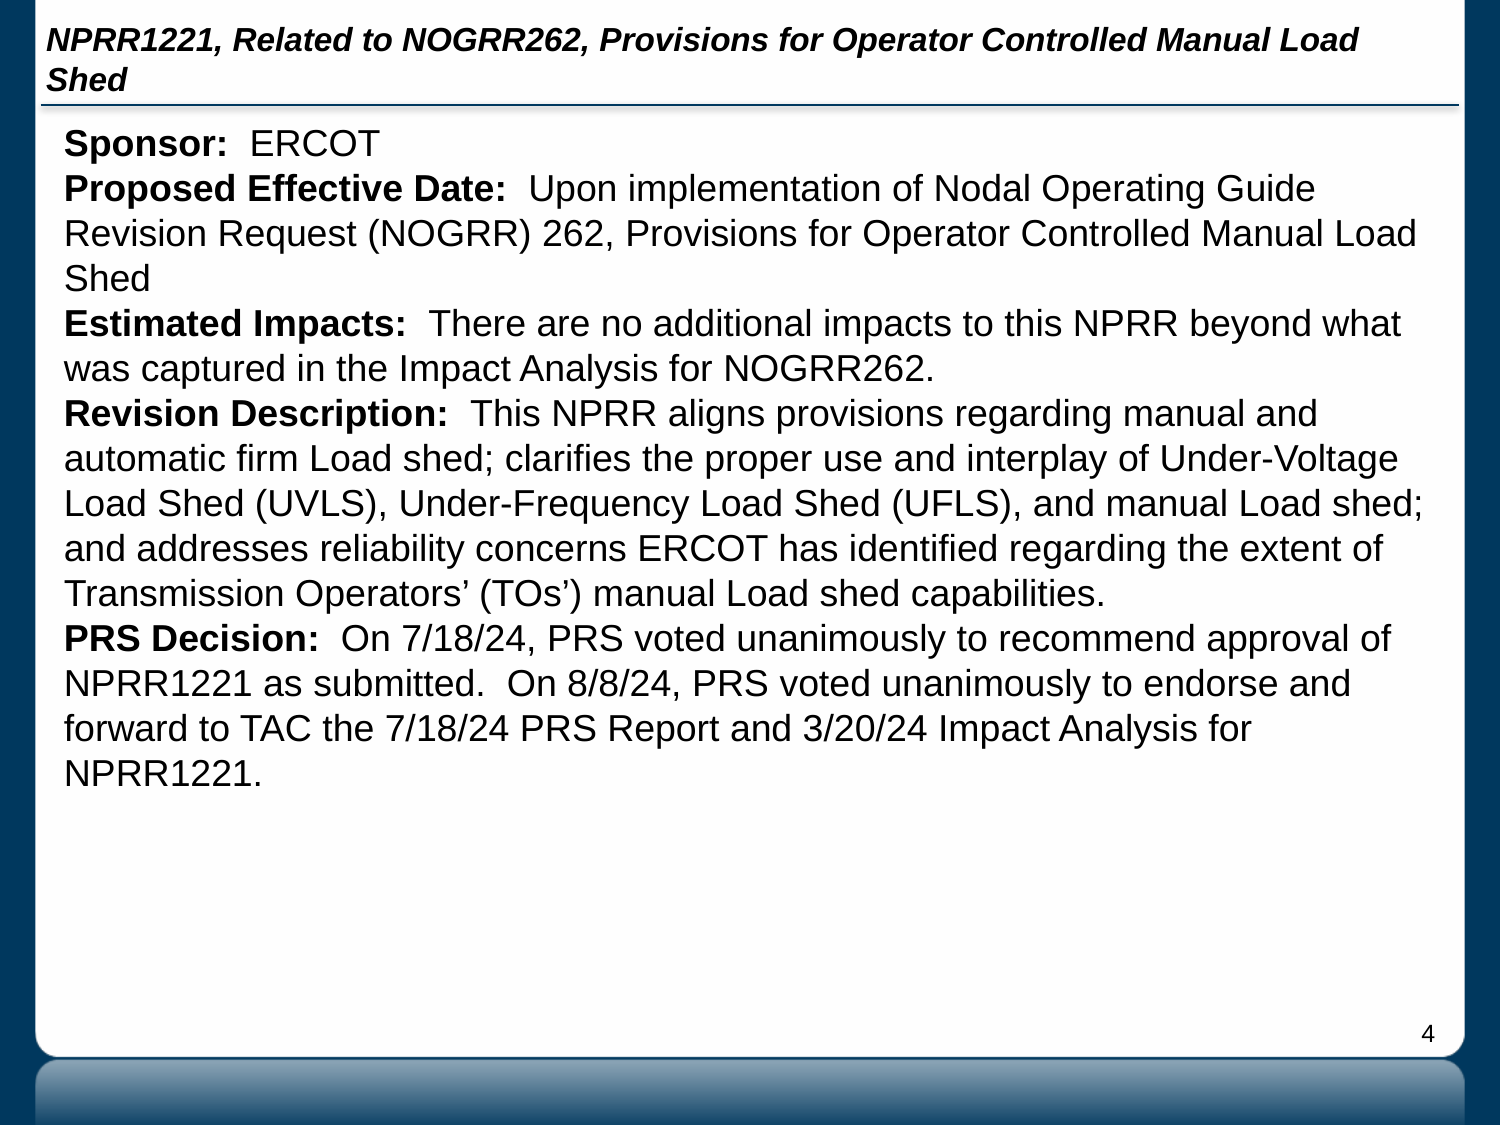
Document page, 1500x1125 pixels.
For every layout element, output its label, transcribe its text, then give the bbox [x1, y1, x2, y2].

picture [35, 0, 1465, 1125]
title NPRR1221, Related to NOGRR262, Provisions for Operator Controlled Manual Load Shed [31, 20, 1464, 97]
text_box Sponsor: ERCOT Proposed Effective Date: Upon implementation of Nodal Operating Guide Revision Request (NOGRR) 262, Provisions for Operator Controlled Manual Load Shed Estimated Impacts: There are no additional impacts to this NPRR beyond what was captured in the Impact Analysis for NOGRR262. Revision Description: This NPRR aligns provisions regarding manual and automatic firm Load shed; clarifies the proper use and interplay of Under-Voltage Load Shed (UVLS), Under-Frequency Load Shed (UFLS), and manual Load shed; and addresses reliability concerns ERCOT has identified regarding the extent of Transmission Operators’ (TOs’) manual Load shed capabilities. PRS Decision: On 7/18/24, PRS voted unanimously to recommend approval of NPRR1221 as submitted. On 8/8/24, PRS voted unanimously to endorse and forward to TAC the 7/18/24 PRS Report and 3/20/24 Impact Analysis for NPRR1221. [11, 111, 1444, 801]
